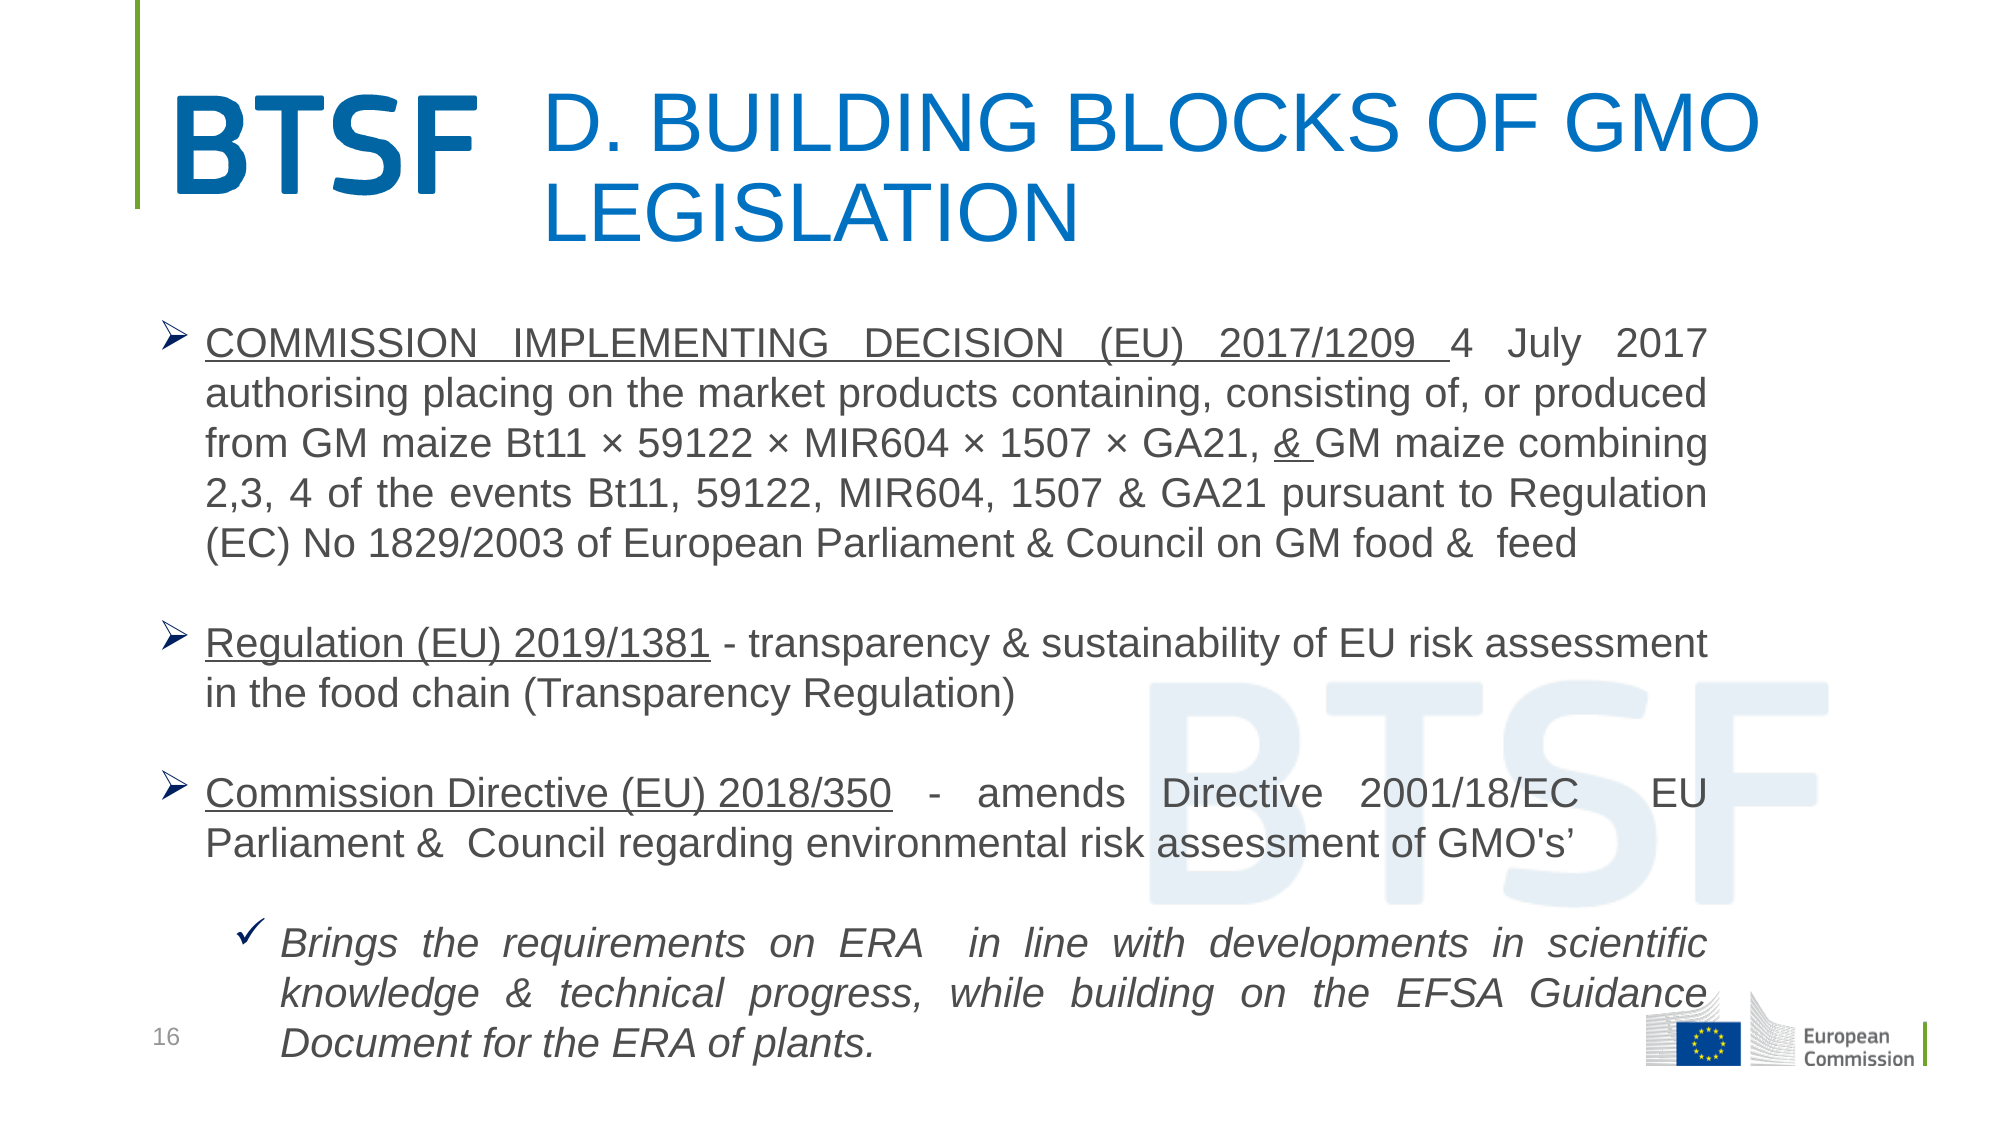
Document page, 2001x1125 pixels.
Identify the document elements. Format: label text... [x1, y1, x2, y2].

picture [148, 77, 516, 175]
text_box COMMISSION IMPLEMENTING DECISION (EU) 2017/1209 4 July 2017 authorising placing on the market products containing, consisting of, or produced from GM maize Bt11 × 59122 × MIR604 × 1507 × GA21, & GM maize combining 2,3, 4 of the events Bt11, 59122, MIR604, 1507 & GA21 pursuant to Regulation (EC) No 1829/2003 of European Parliament & Council on GM food & feed Regulation (EU) 2019/1381 - transparency & sustainability of EU risk assessment in the food chain (Transparency Regulation) Commission Directive (EU) 2018/350 - amends Directive 2001/18/EC EU Parliament & Council regarding environmental risk assessment of GMO's’ Brings the requirements on ERA in line with developments in scientific knowledge & technical progress, while building on the EFSA Guidance Document for the ERA of plants. [31, 175, 1724, 1074]
title D. BUILDING BLOCKS OF GMO LEGISLATION [527, 131, 1915, 260]
picture [1724, 991, 1927, 1066]
